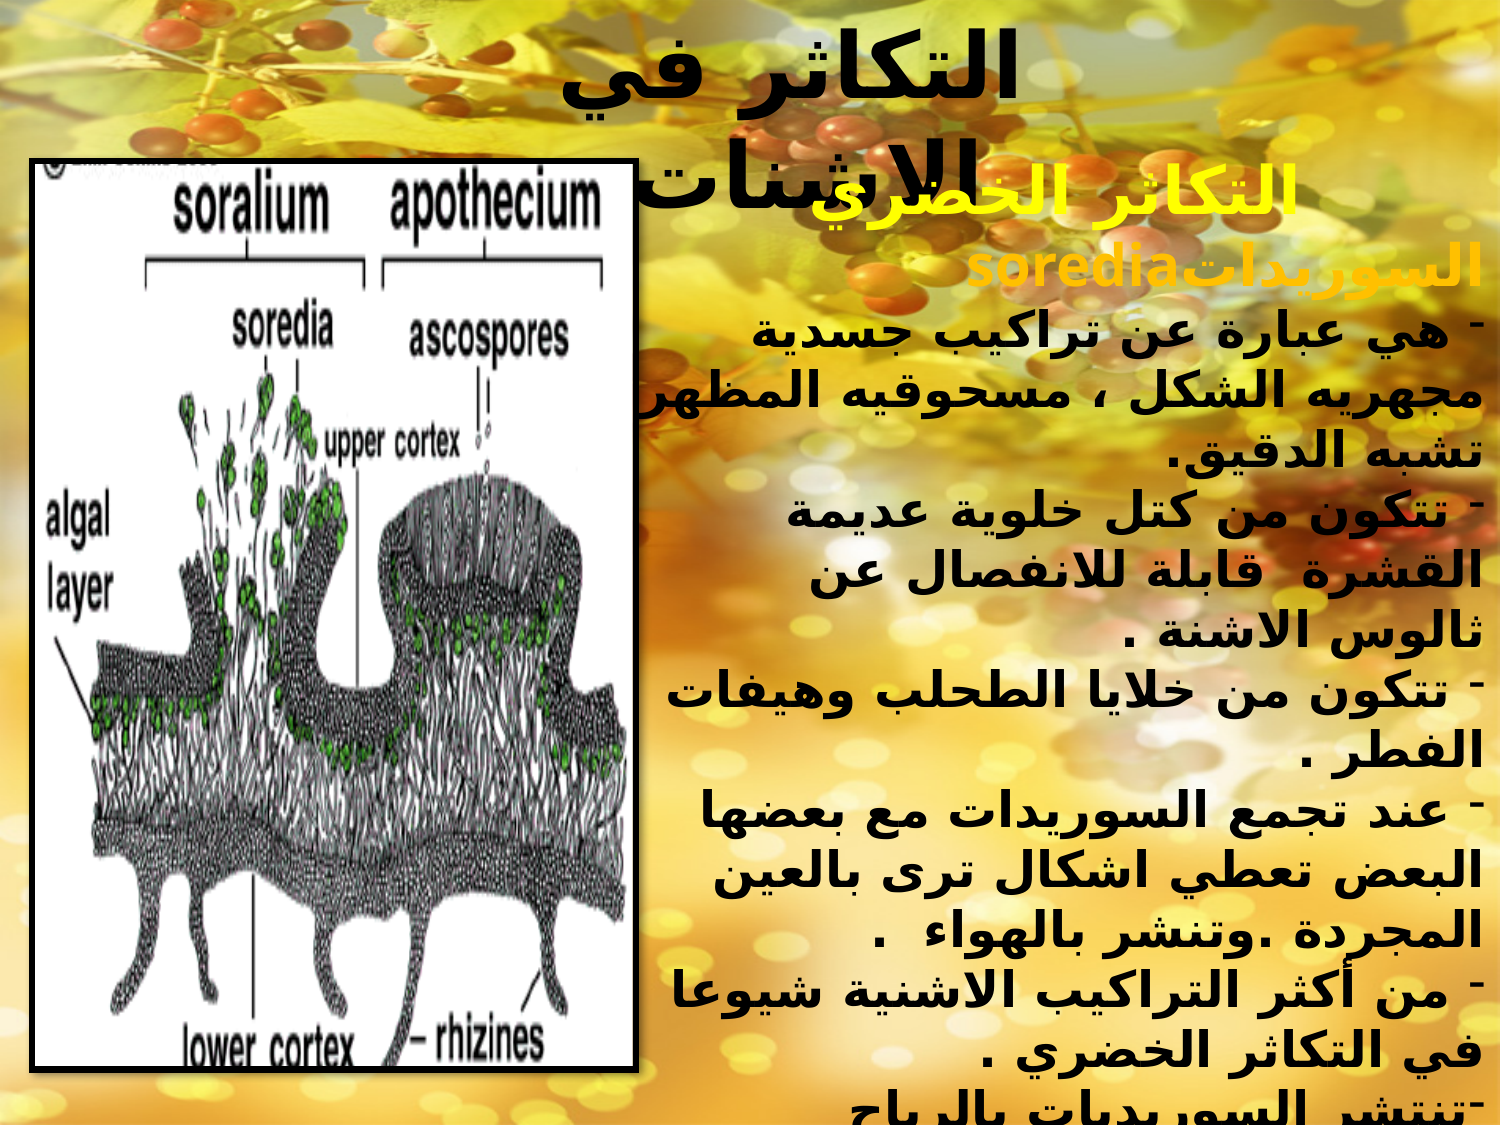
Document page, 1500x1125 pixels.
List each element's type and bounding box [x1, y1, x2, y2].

list [0, 0, 1500, 1125]
picture [34, 163, 633, 1067]
